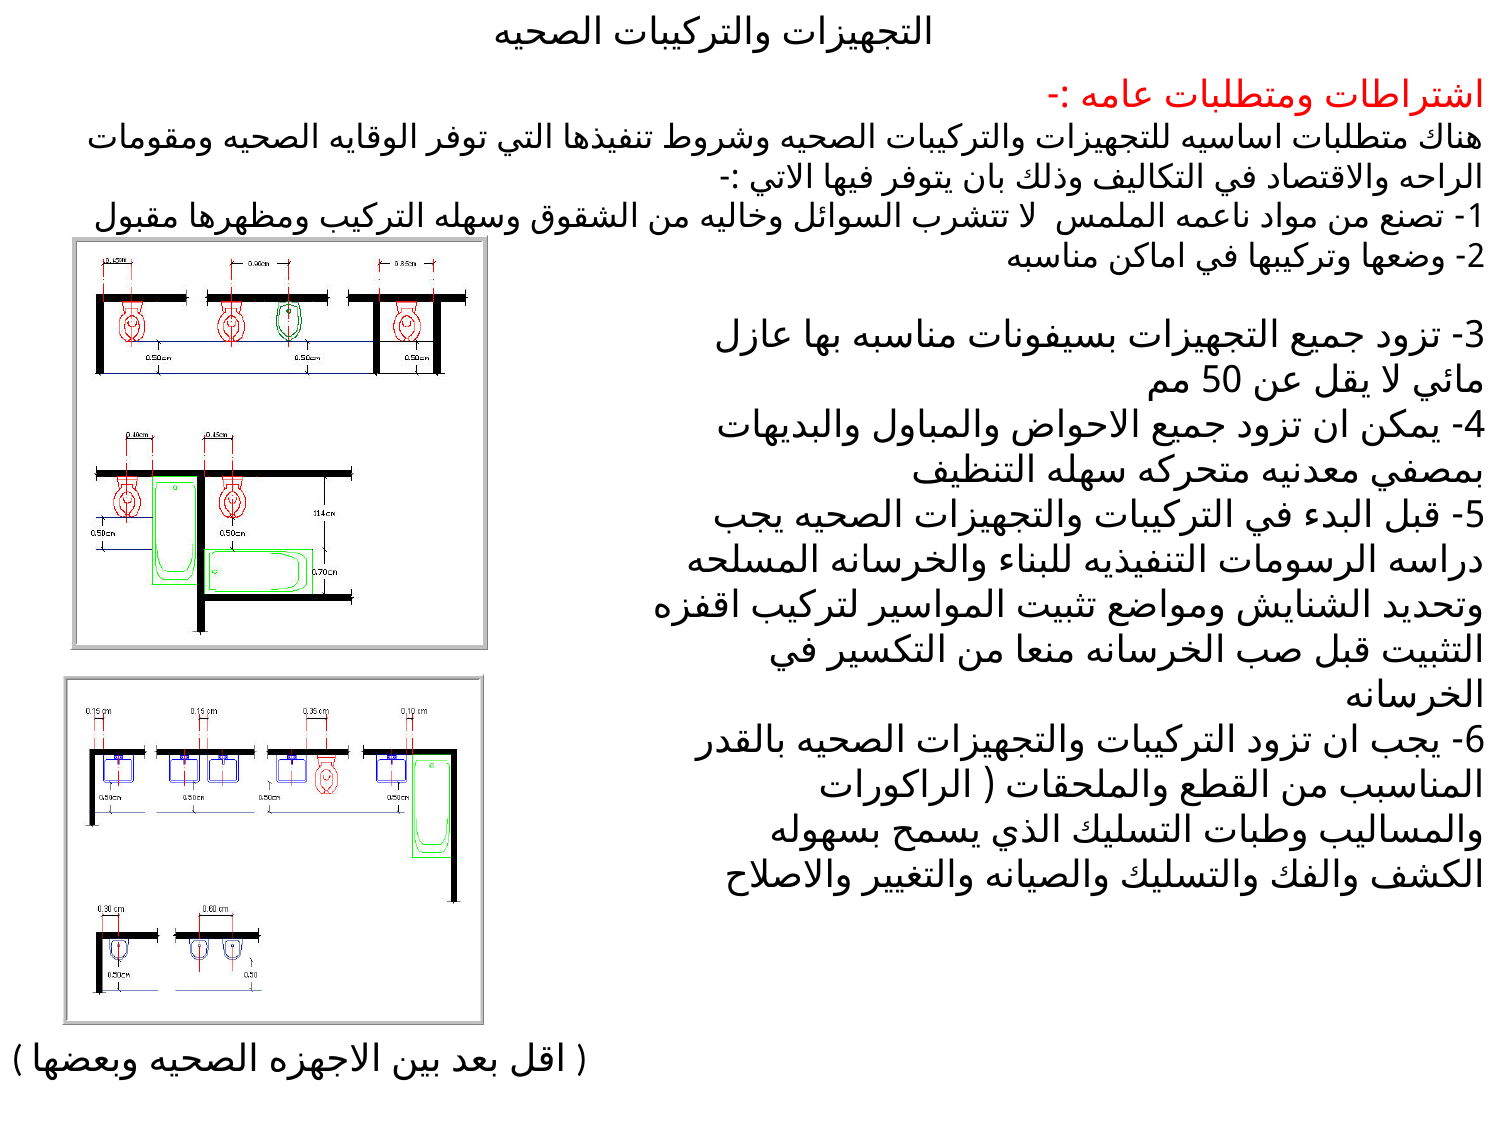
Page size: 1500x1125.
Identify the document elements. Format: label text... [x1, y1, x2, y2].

text_box ( اقل بعد بين الاجهزه الصحيه وبعضها ) [0, 1026, 611, 1087]
text_box 3- تزود جميع التجهيزات بسيفونات مناسبه بها عازل مائي لا يقل عن 50 مم 4- يمكن ان تزود جميع الاحواض والمباول والبديهات بمصفي معدنيه متحركه سهله التنظيف 5- قبل البدء في التركيبات والتجهيزات الصحيه يجب دراسه الرسومات التنفيذيه للبناء والخرسانه المسلحه وتحديد الشنايش ومواضع تثبيت المواسير لتركيب اقفزه التثبيت قبل صب الخرسانه منعا من التكسير في الخرسانه 6- يجب ان تزود التركيبات والتجهيزات الصحيه بالقدر المناسبب من القطع والملحقات ( الراكورات والمساليب وطبات التسليك الذي يسمح بسهوله الكشف والفك والتسليك والصيانه والتغيير والاصلاح [637, 212, 1500, 903]
picture [62, 674, 484, 1026]
text_box التجهيزات والتركيبات الصحيه [224, 0, 1213, 60]
text_box اشتراطات ومتطلبات عامه :- هناك متطلبات اساسيه للتجهيزات والتركيبات الصحيه وشروط تنفيذها التي توفر الوقايه الصحيه ومقومات الراحه والاقتصاد في التكاليف وذلك بان يتوفر فيها الاتي :- 1- تصنع من مواد ناعمه الملمس لا تتشرب السوائل وخاليه من الشقوق وسهله التركيب ومظهرها مقبول 2- وضعها وتركيبها في اماكن مناسبه [0, 62, 1500, 761]
picture [70, 235, 488, 651]
